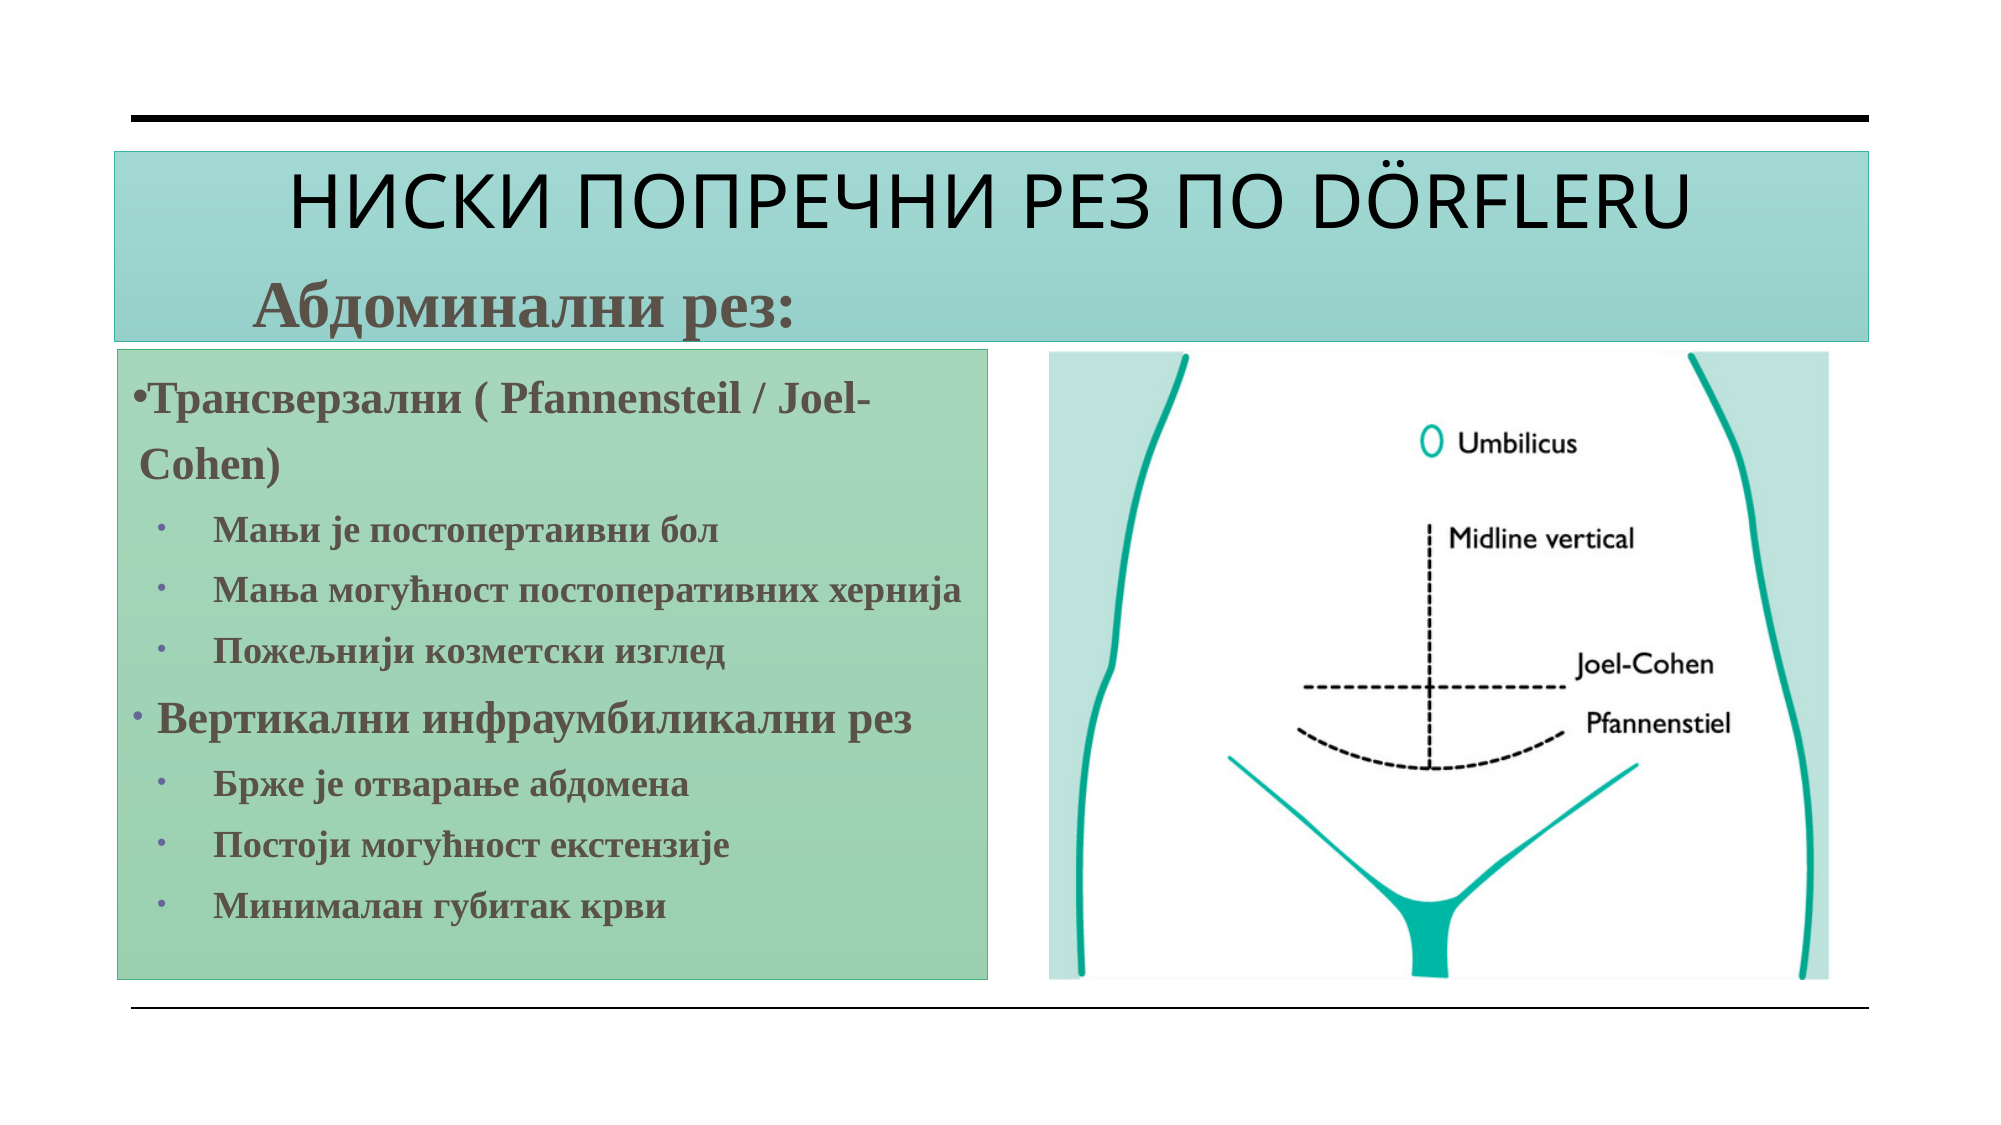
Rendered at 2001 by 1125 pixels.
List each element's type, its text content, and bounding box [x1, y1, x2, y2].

list Трансверзални ( Pfannensteil / Joel-Cohen) Мањи је постопертаивни бол Мања могућност постоперативних хернија Пожељнији козметски изглед Вертикални инфраумбиликални рез Брже је отварање абдомена Постоји могућност екстензије Минималан губитак крви [117, 349, 988, 980]
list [1049, 349, 1832, 980]
title Ниски попречни рез по Dörfleru [114, 151, 1869, 342]
text_box Абдоминални рез: [217, 251, 1163, 342]
